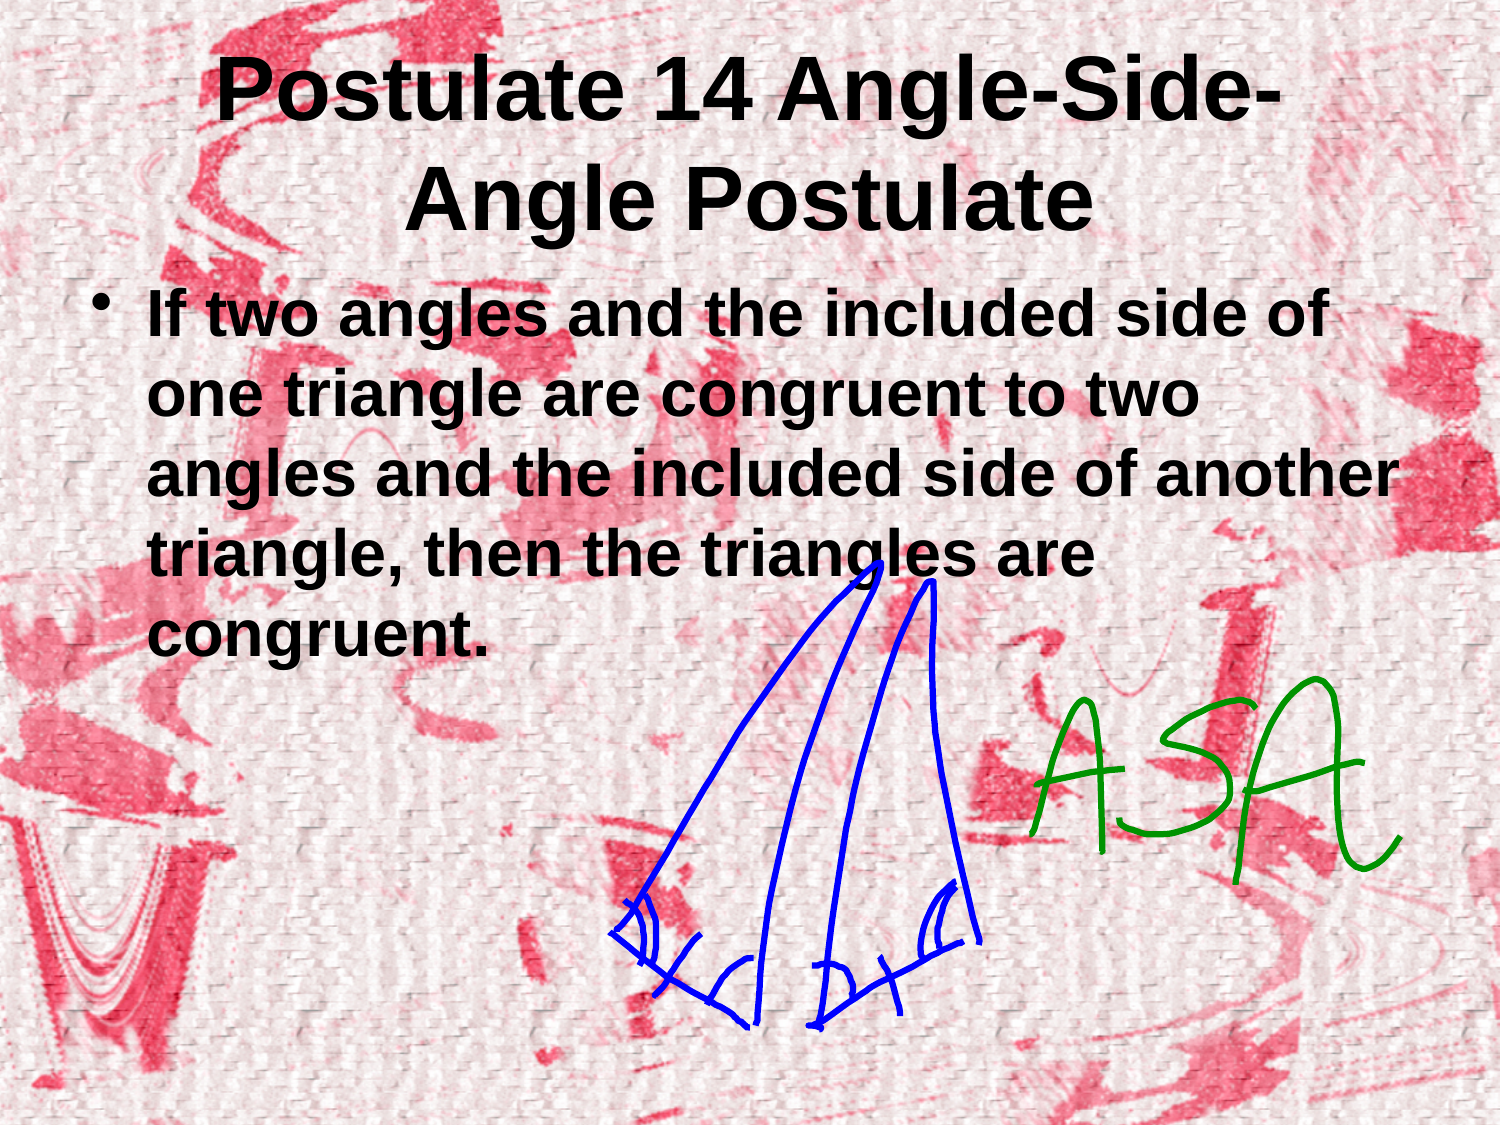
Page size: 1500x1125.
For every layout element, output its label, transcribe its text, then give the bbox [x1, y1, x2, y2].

text_box [634, 561, 882, 1026]
text_box [644, 955, 669, 978]
text_box [817, 580, 981, 1022]
picture [0, 0, 1500, 1125]
text_box [644, 894, 657, 965]
text_box [936, 886, 957, 949]
text_box [608, 931, 636, 954]
text_box [811, 963, 854, 997]
text_box [1118, 698, 1257, 836]
text_box [1029, 774, 1104, 853]
text_box [1046, 699, 1102, 780]
text_box [878, 955, 901, 1017]
list If two angles and the included side of one triangle are congruent to two angles and the included side of another triangle, then the triangles are congruent. [74, 262, 1426, 1006]
text_box [1242, 760, 1366, 792]
text_box [669, 974, 708, 1001]
text_box [623, 899, 645, 966]
text_box [807, 978, 889, 1030]
text_box [919, 880, 957, 959]
text_box [1248, 678, 1340, 788]
text_box [706, 957, 754, 1006]
text_box [710, 1001, 750, 1029]
title Postulate 14 Angle-Side-Angle Postulate [74, 44, 1426, 233]
text_box [616, 917, 634, 944]
text_box [653, 933, 702, 997]
text_box [1036, 767, 1125, 788]
text_box [1234, 770, 1402, 885]
text_box [891, 940, 965, 984]
